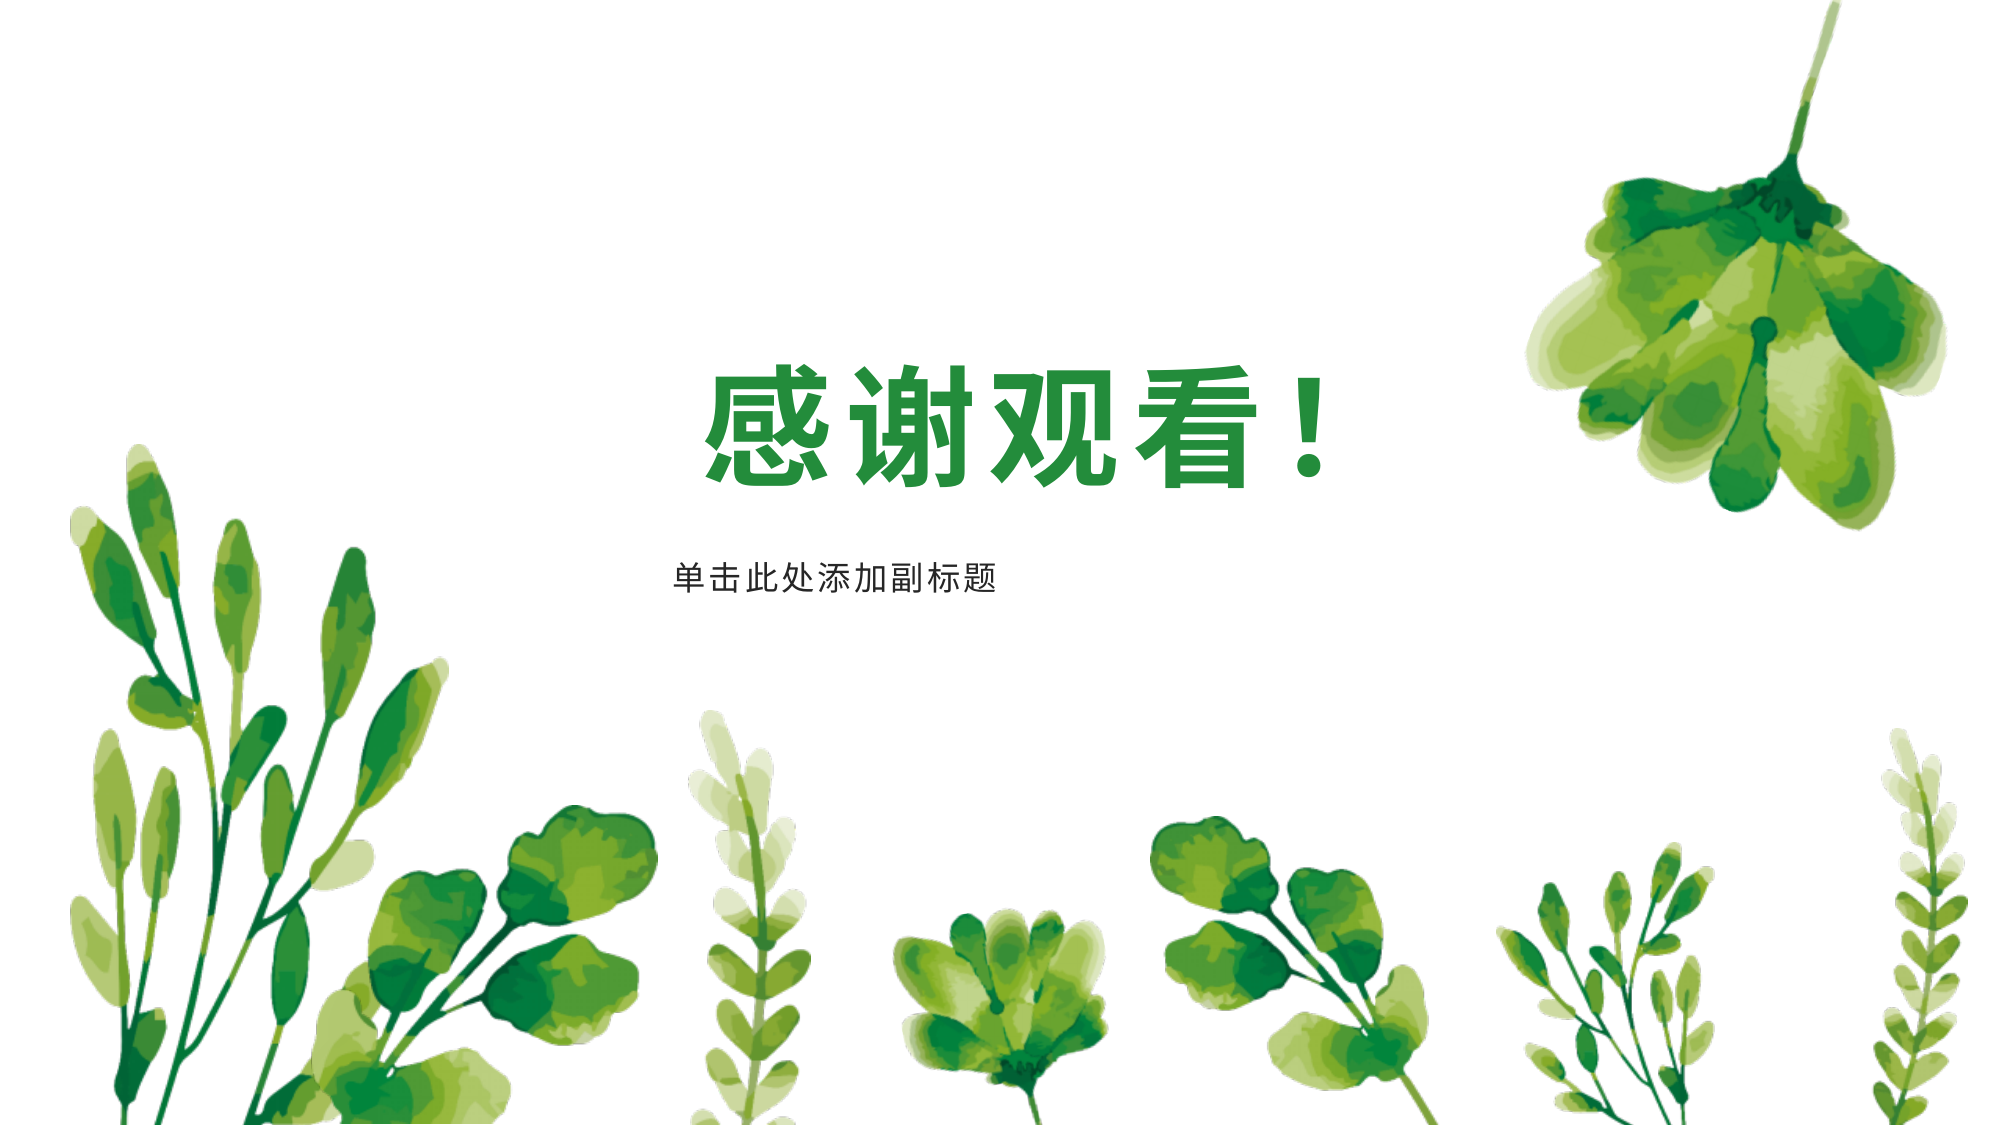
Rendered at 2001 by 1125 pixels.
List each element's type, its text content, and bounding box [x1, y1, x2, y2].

list 单击此处添加副标题 [655, 544, 1320, 617]
title 感谢观看！ [657, 318, 1322, 511]
picture [1498, 0, 2001, 562]
picture [0, 444, 811, 1125]
picture [885, 893, 1132, 1125]
picture [1150, 728, 1968, 1125]
